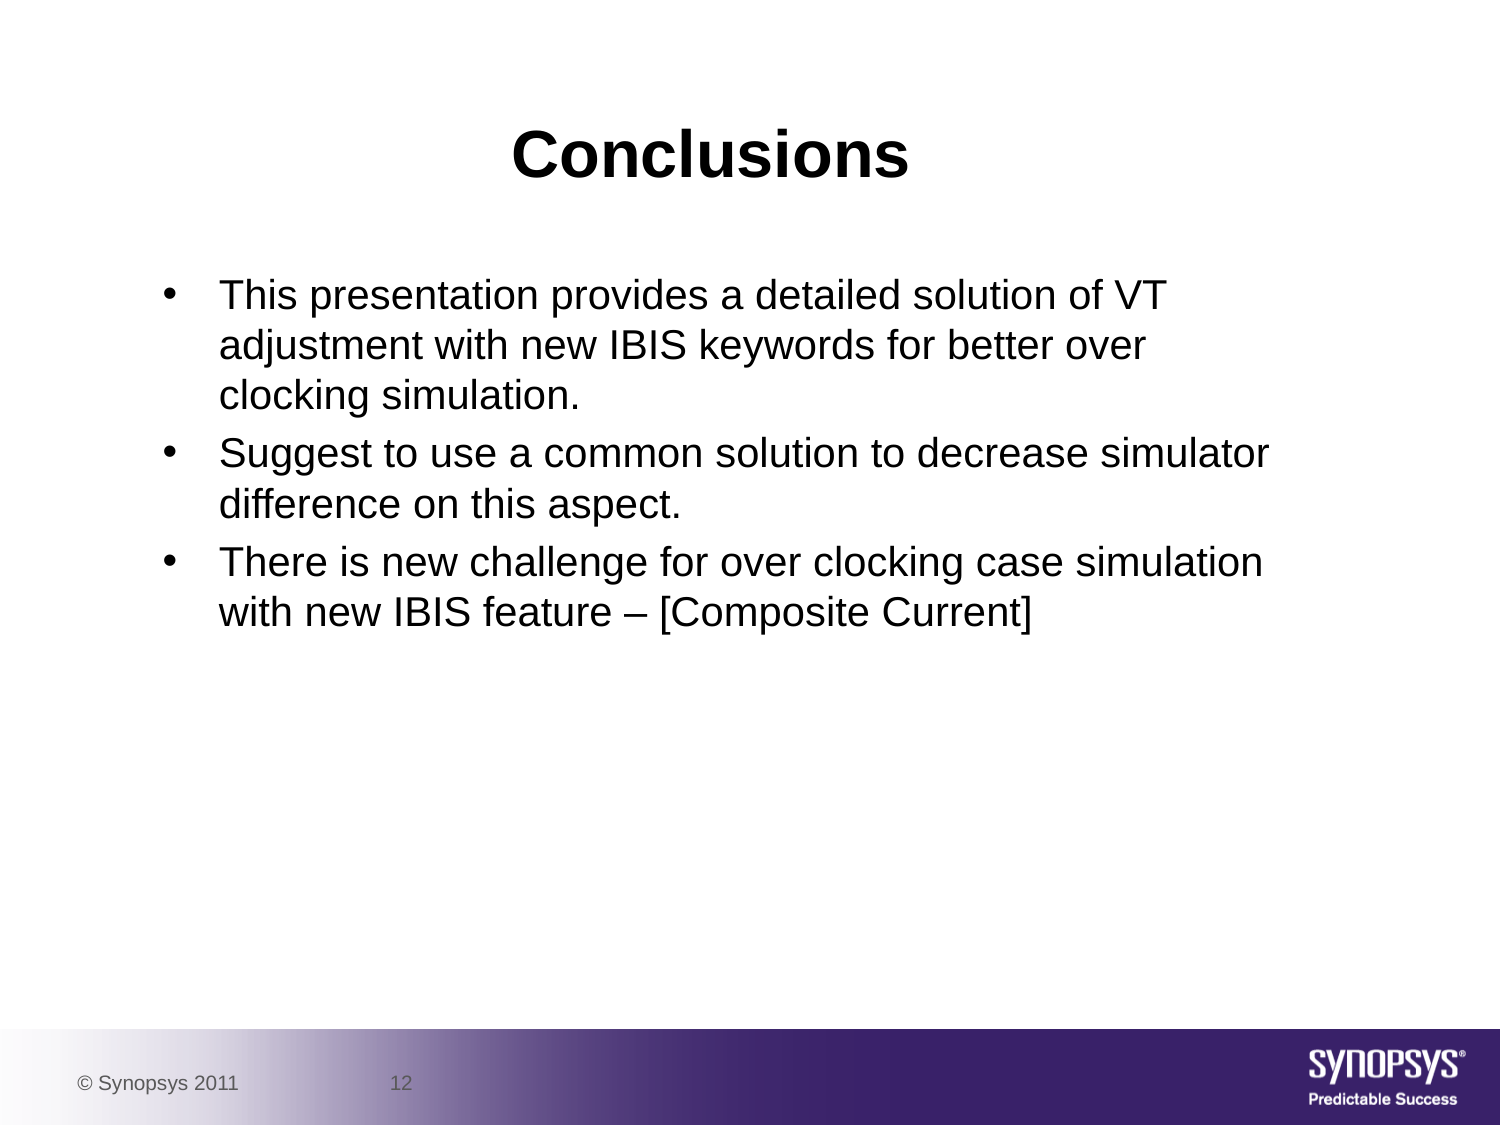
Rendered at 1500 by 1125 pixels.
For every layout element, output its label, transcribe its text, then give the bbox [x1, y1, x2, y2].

list This presentation provides a detailed solution of VT adjustment with new IBIS keywords for better over clocking simulation. Suggest to use a common solution to decrease simulator difference on this aspect. There is new challenge for over clocking case simulation with new IBIS feature – [Composite Current] [147, 260, 1294, 811]
picture [0, 1029, 1500, 1125]
text_box Conclusions [220, 56, 1202, 244]
